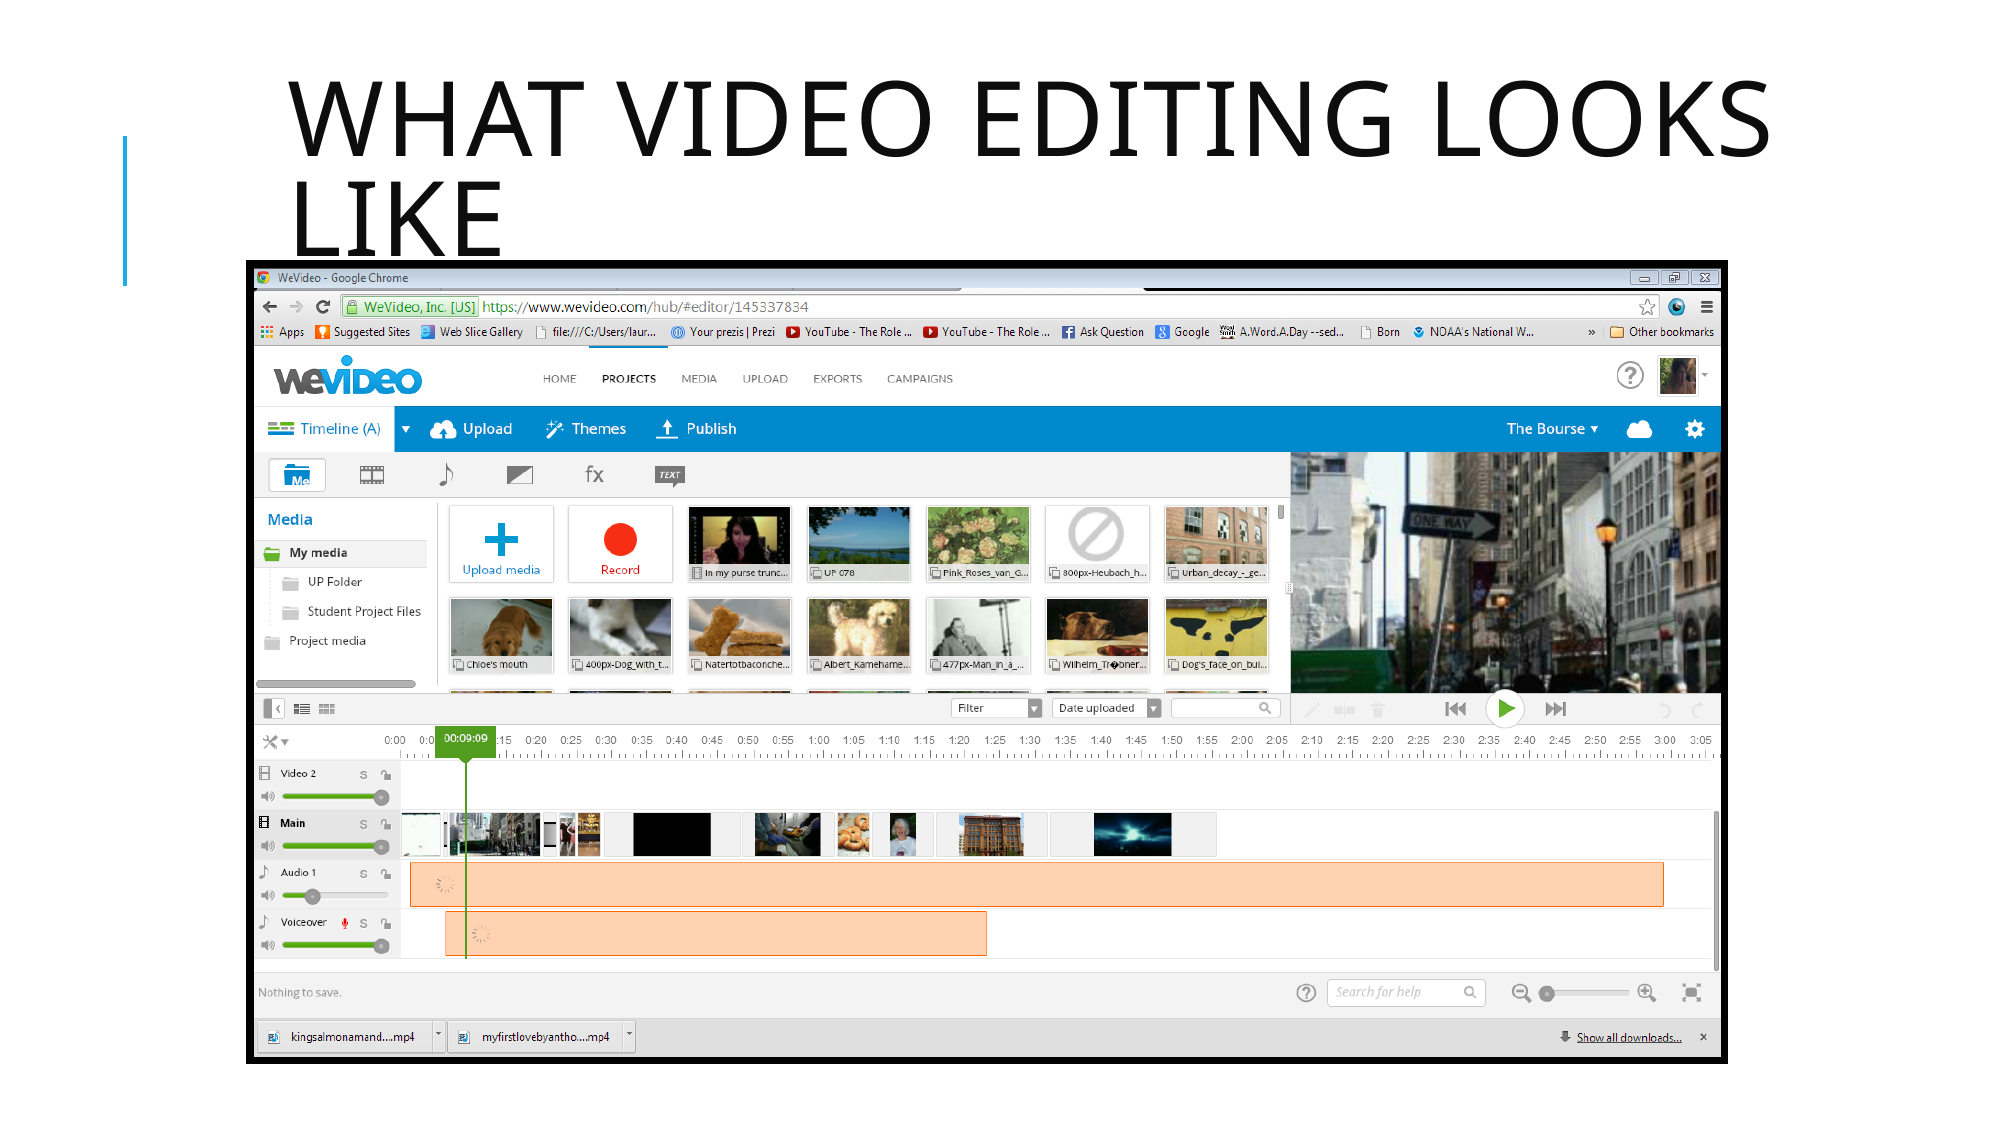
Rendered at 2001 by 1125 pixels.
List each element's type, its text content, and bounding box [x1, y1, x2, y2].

title What video editing looks like [273, 53, 1868, 300]
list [245, 260, 1728, 1064]
